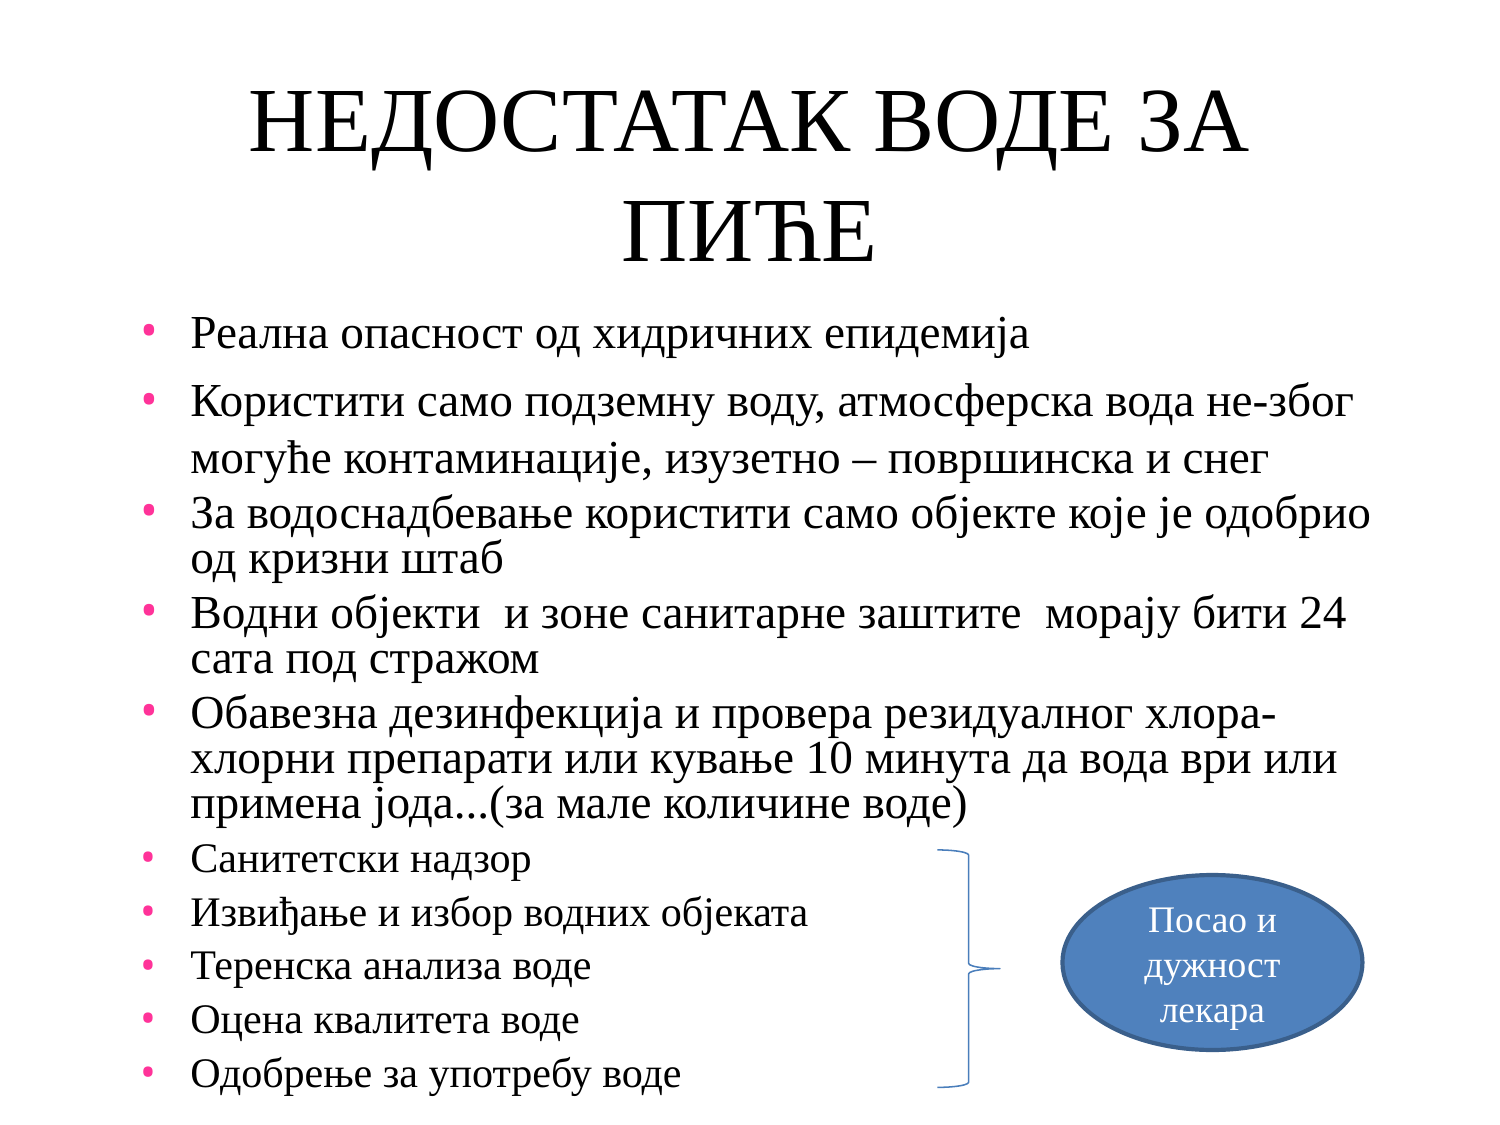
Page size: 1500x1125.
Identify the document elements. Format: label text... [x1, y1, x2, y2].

text_box [937, 849, 1001, 1089]
title НЕДОСТАТАК ВОДЕ ЗА ПИЋЕ [112, 49, 1388, 290]
text_box Посао и дужност лекара [1060, 872, 1365, 1053]
list Реална опасност од хидричних епидемија Користити само подземну воду, атмосферска вода не-због могуће контаминације, изузетно – површинска и снег За водоснадбевање користити само објекте које је одобрио од кризни штаб Водни објекти и зоне санитарне заштите морају бити 24 сата под стражом Обавезна дезинфекција и провера резидуалног хлора-хлорни препарати или кување 10 минута да вода ври или примена јода...(за мале количине воде) Санитетски надзор Извиђање и избор водних објеката Теренска анализа воде Оцена квалитета воде Одобрење за употребу воде [125, 224, 1400, 1125]
